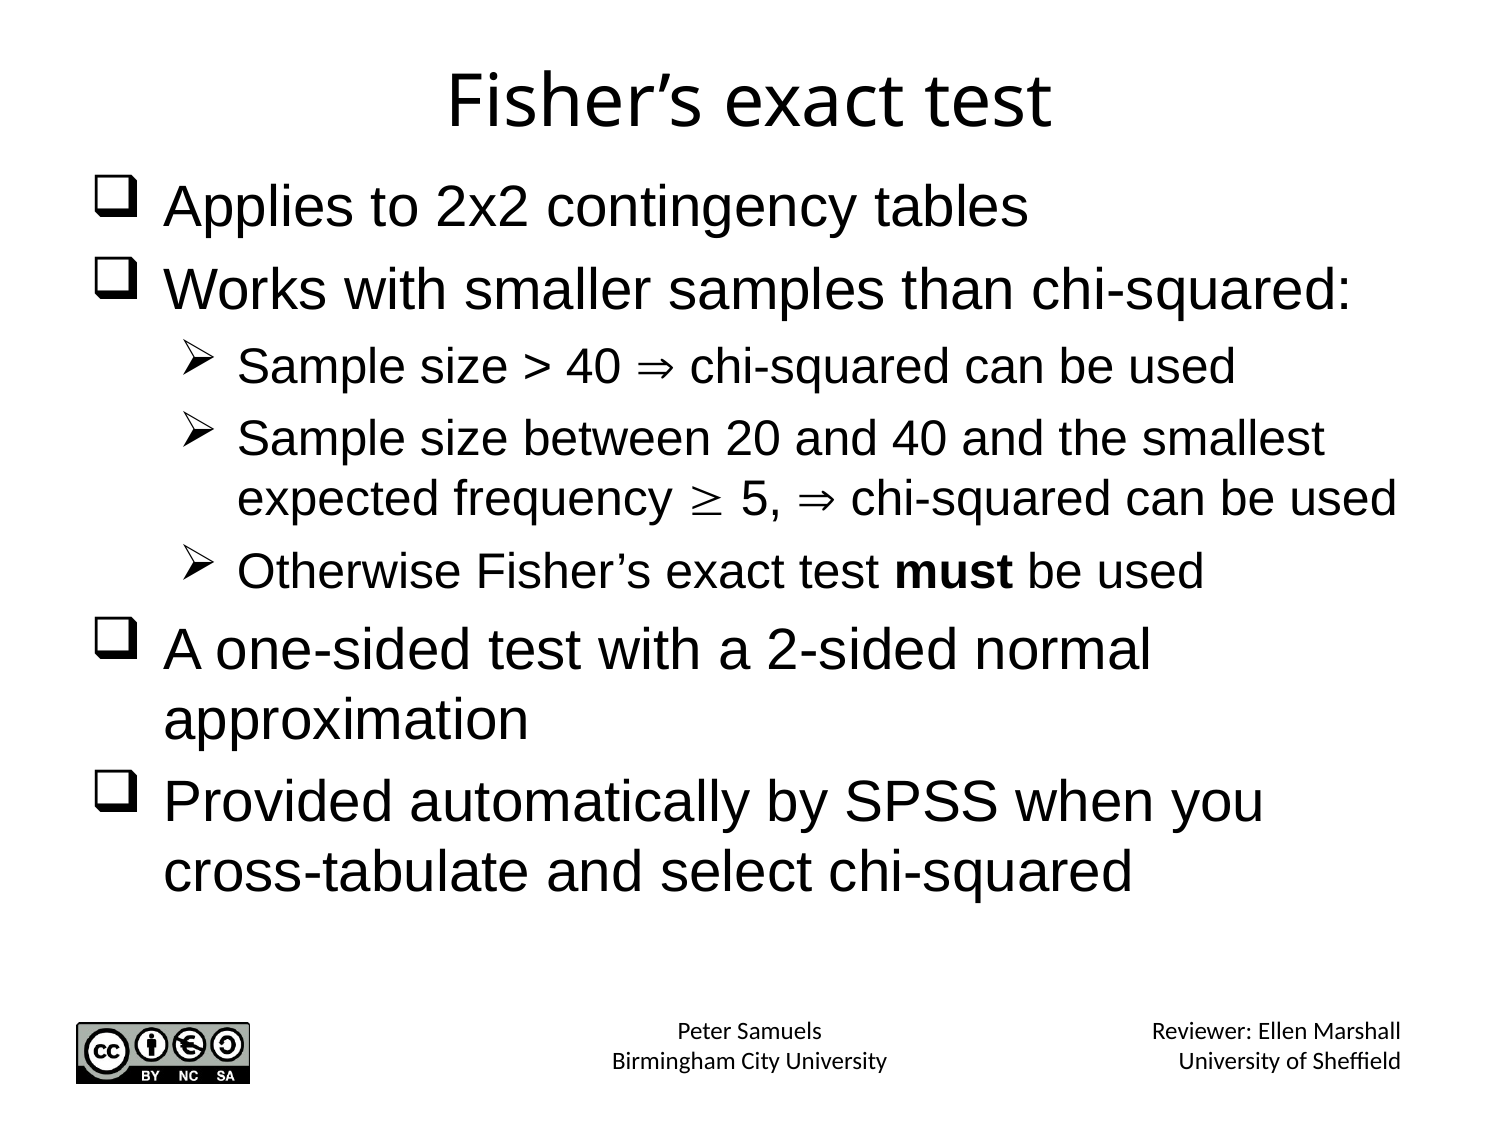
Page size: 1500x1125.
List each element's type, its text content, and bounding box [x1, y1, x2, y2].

title Fisher’s exact test [75, 45, 1425, 149]
list Applies to 2x2 contingency tables Works with smaller samples than chi-squared: Sample size > 40  chi-squared can be used Sample size between 20 and 40 and the smallest expected frequency  5,  chi-squared can be used Otherwise Fisher’s exact test must be used A one-sided test with a 2-sided normal approximation Provided automatically by SPSS when you cross-tabulate and select chi-squared [75, 160, 1425, 941]
text_box Peter Samuels Birmingham City University [549, 1007, 951, 1083]
picture [76, 1022, 251, 1084]
text_box Reviewer: Ellen Marshall University of Sheffield [1038, 1007, 1417, 1083]
